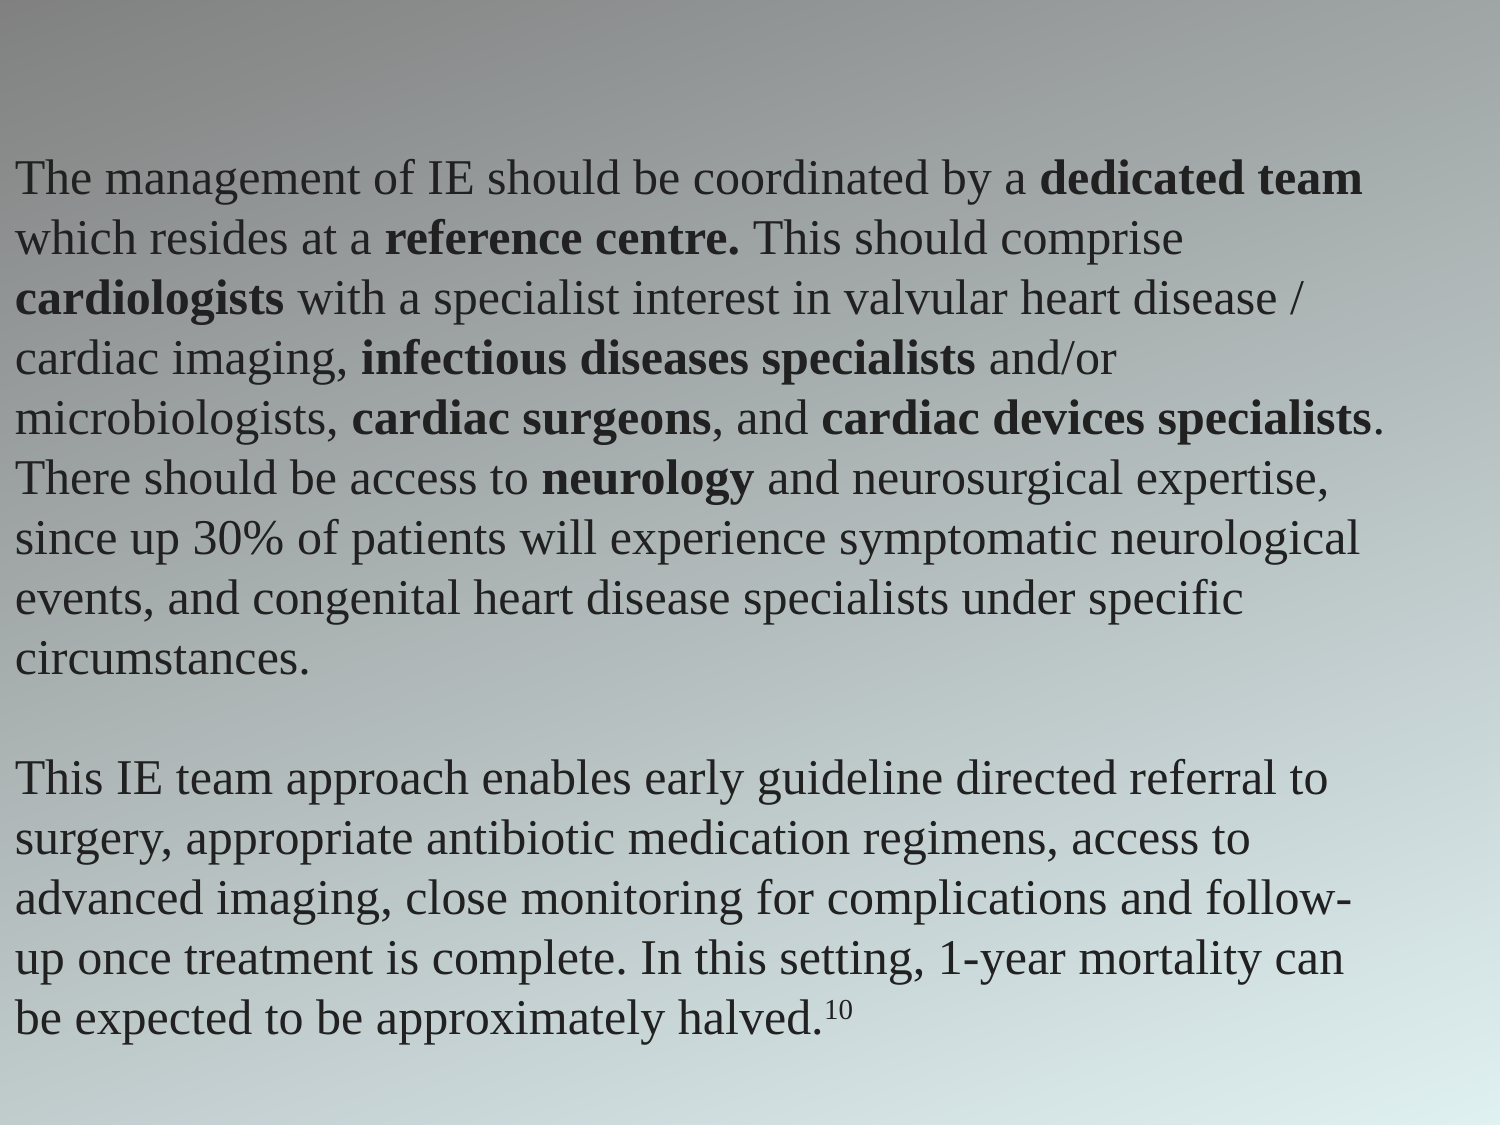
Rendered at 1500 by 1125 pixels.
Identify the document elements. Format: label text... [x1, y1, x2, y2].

text_box The management of IE should be coordinated by a dedicated team which resides at a reference centre. This should comprise cardiologists with a specialist interest in valvular heart disease / cardiac imaging, infectious diseases specialists and/or microbiologists, cardiac surgeons, and cardiac devices specialists. There should be access to neurology and neurosurgical expertise, since up 30% of patients will experience symptomatic neurological events, and congenital heart disease specialists under specific circumstances. This IE team approach enables early guideline directed referral to surgery, appropriate antibiotic medication regimens, access to advanced imaging, close monitoring for complications and follow-up once treatment is complete. In this setting, 1-year mortality can be expected to be approximately halved.10 [0, 137, 1413, 1053]
